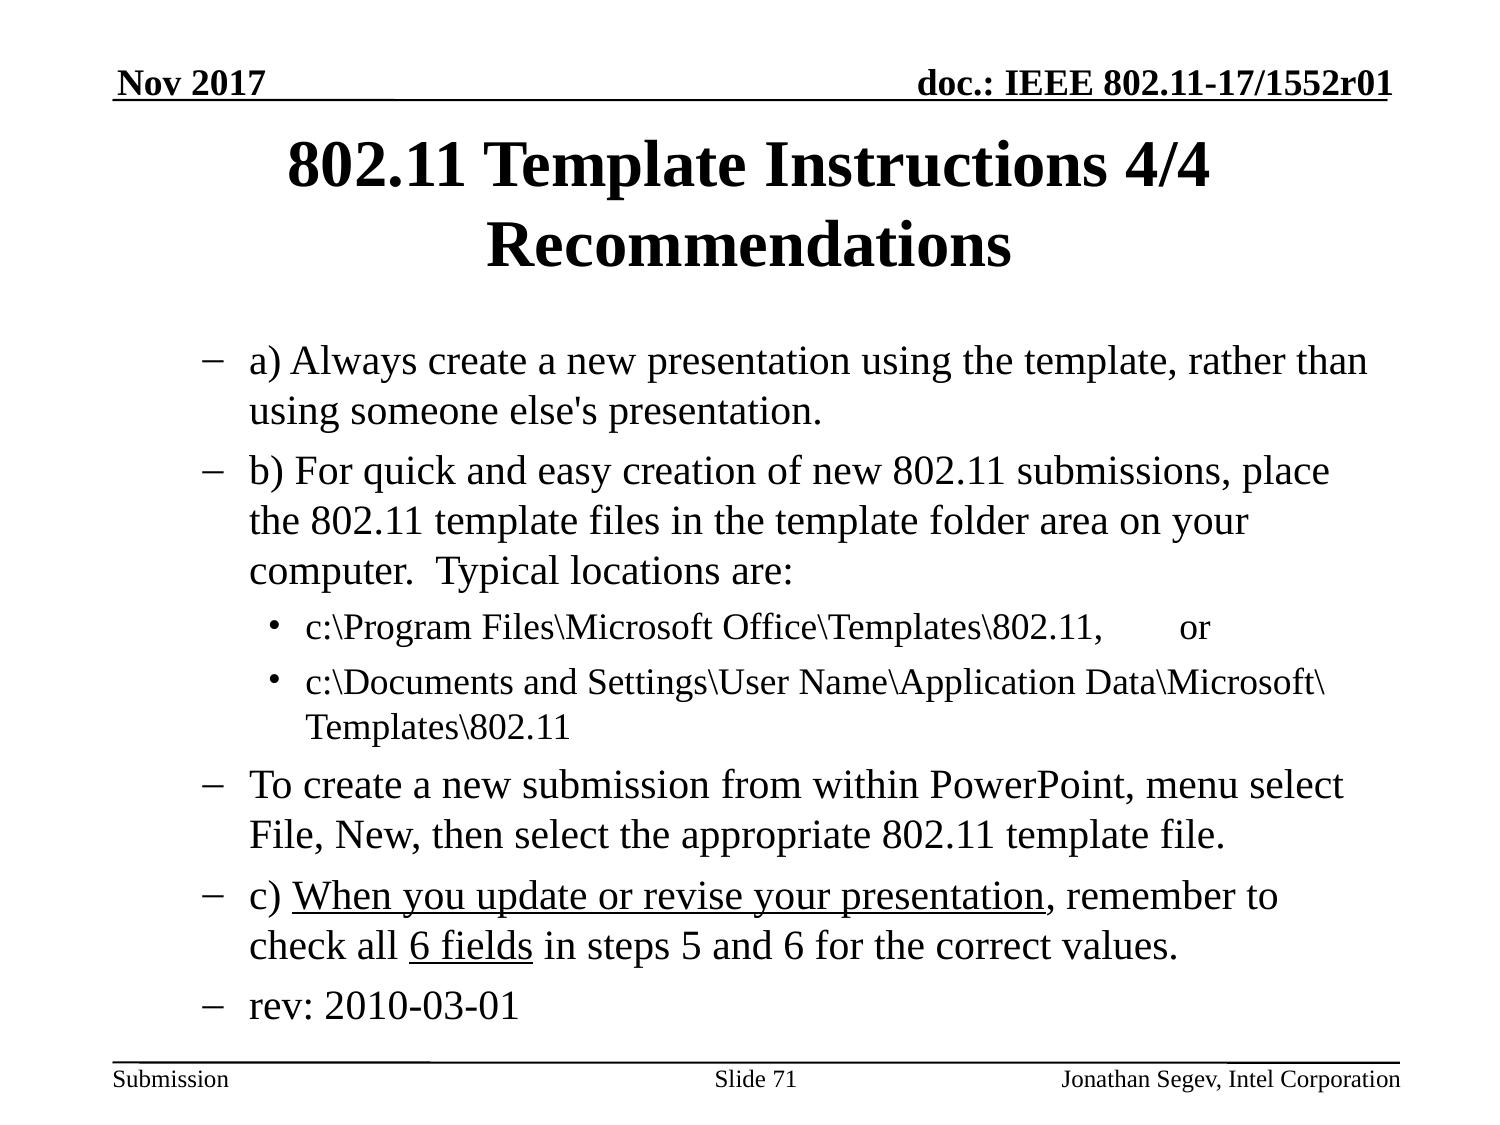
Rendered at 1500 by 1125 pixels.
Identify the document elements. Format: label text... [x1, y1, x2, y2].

title 802.11 Template Instructions 4/4 Recommendations [112, 112, 1388, 288]
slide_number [116, 58, 507, 104]
slide_number Slide 71 [712, 1061, 800, 1123]
list a) Always create a new presentation using the template, rather than using someone else's presentation. b) For quick and easy creation of new 802.11 submissions, place the 802.11 template files in the template folder area on your computer. Typical locations are: c:\Program Files\Microsoft Office\Templates\802.11, or c:\Documents and Settings\User Name\Application Data\Microsoft\Templates\802.11 To create a new submission from within PowerPoint, menu select File, New, then select the appropriate 802.11 template file. c) When you update or revise your presentation, remember to check all 6 fields in steps 5 and 6 for the correct values. rev: 2010-03-01 [112, 324, 1388, 1036]
footer Jonathan Segev, Intel Corporation [995, 1061, 1402, 1093]
